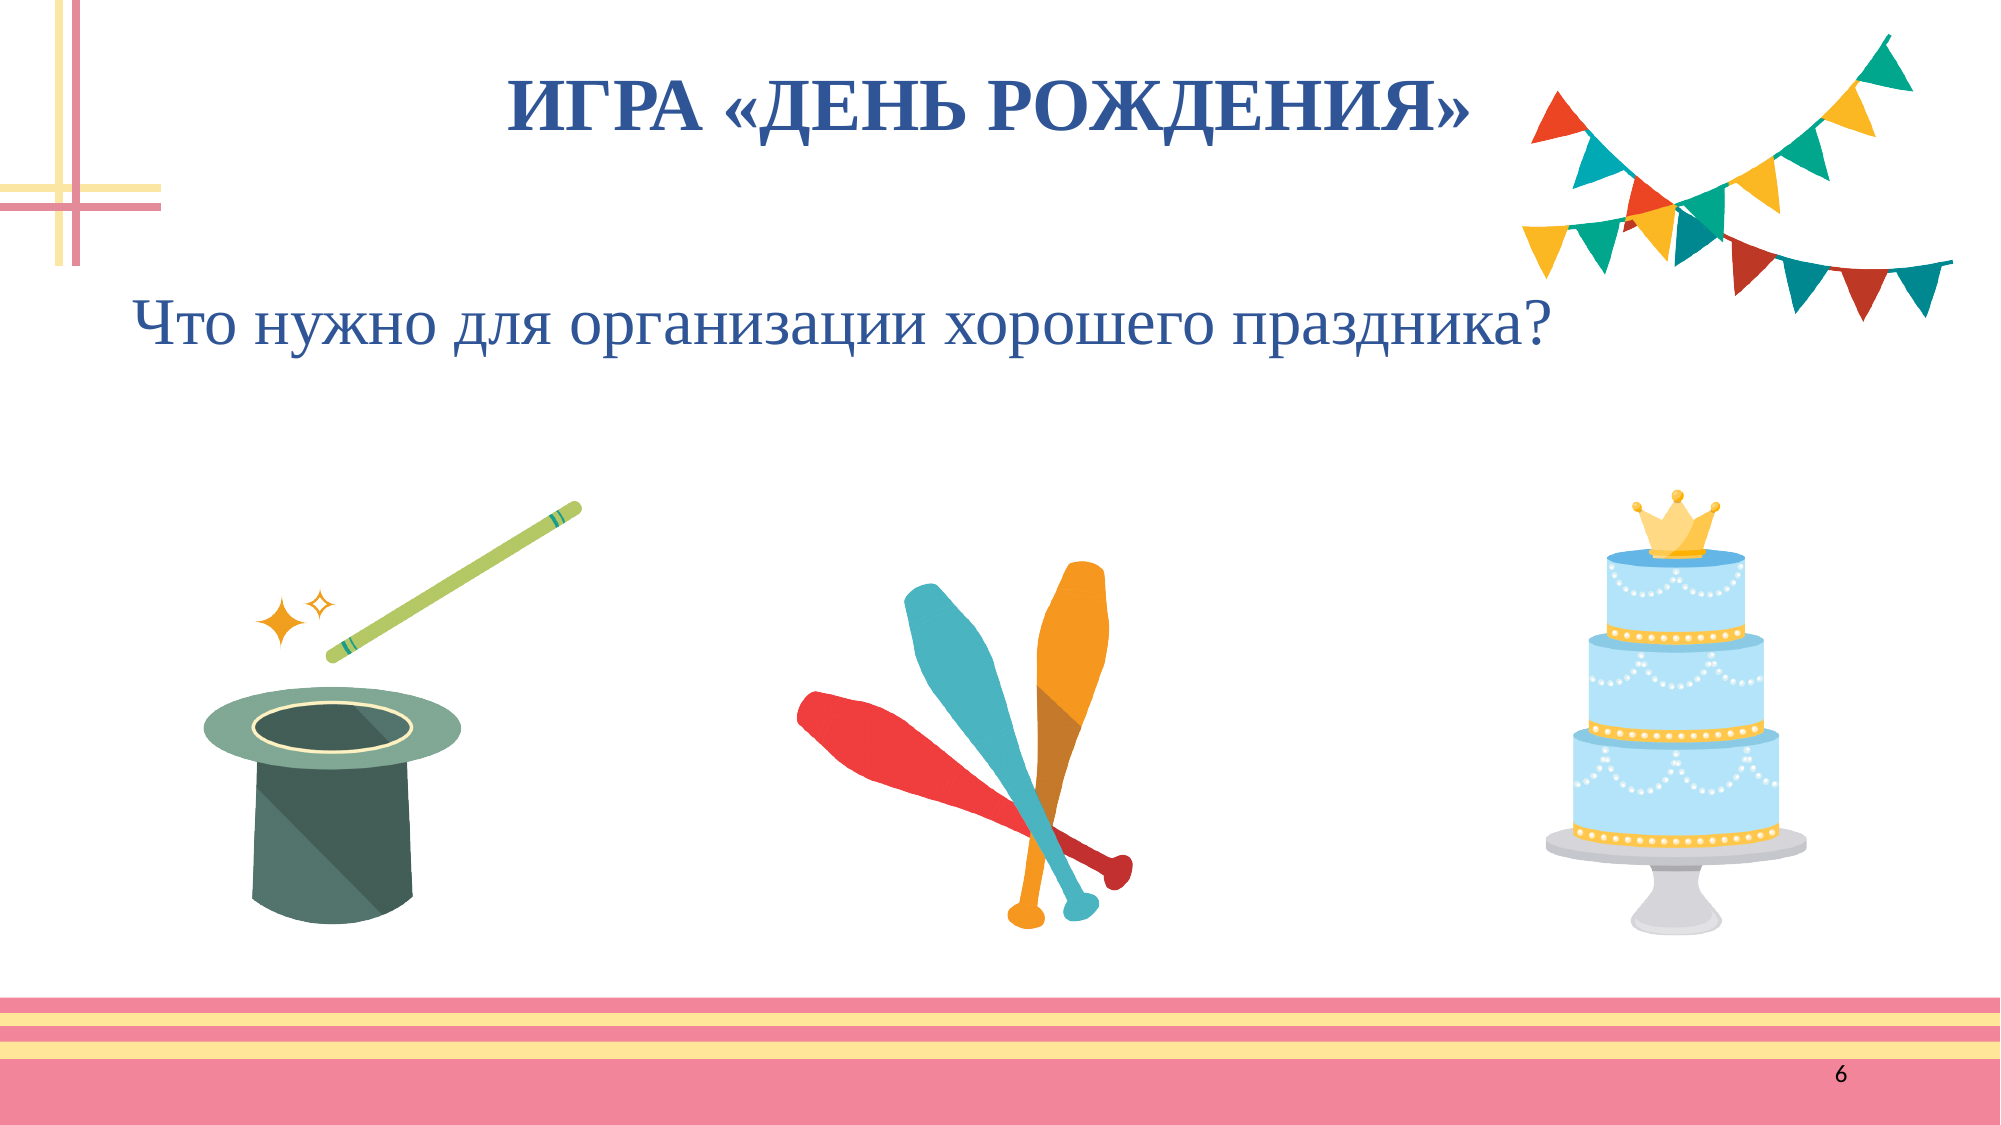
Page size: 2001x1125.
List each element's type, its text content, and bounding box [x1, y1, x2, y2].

slide_number 6 [1412, 1044, 1863, 1103]
title ИГРА «ДЕНЬ РОЖДЕНИЯ» [117, 58, 1472, 168]
picture [172, 487, 619, 936]
picture [1366, 0, 1963, 1044]
picture [729, 487, 1211, 970]
text_box Что нужно для организации хорошего праздника? [117, 230, 1472, 366]
